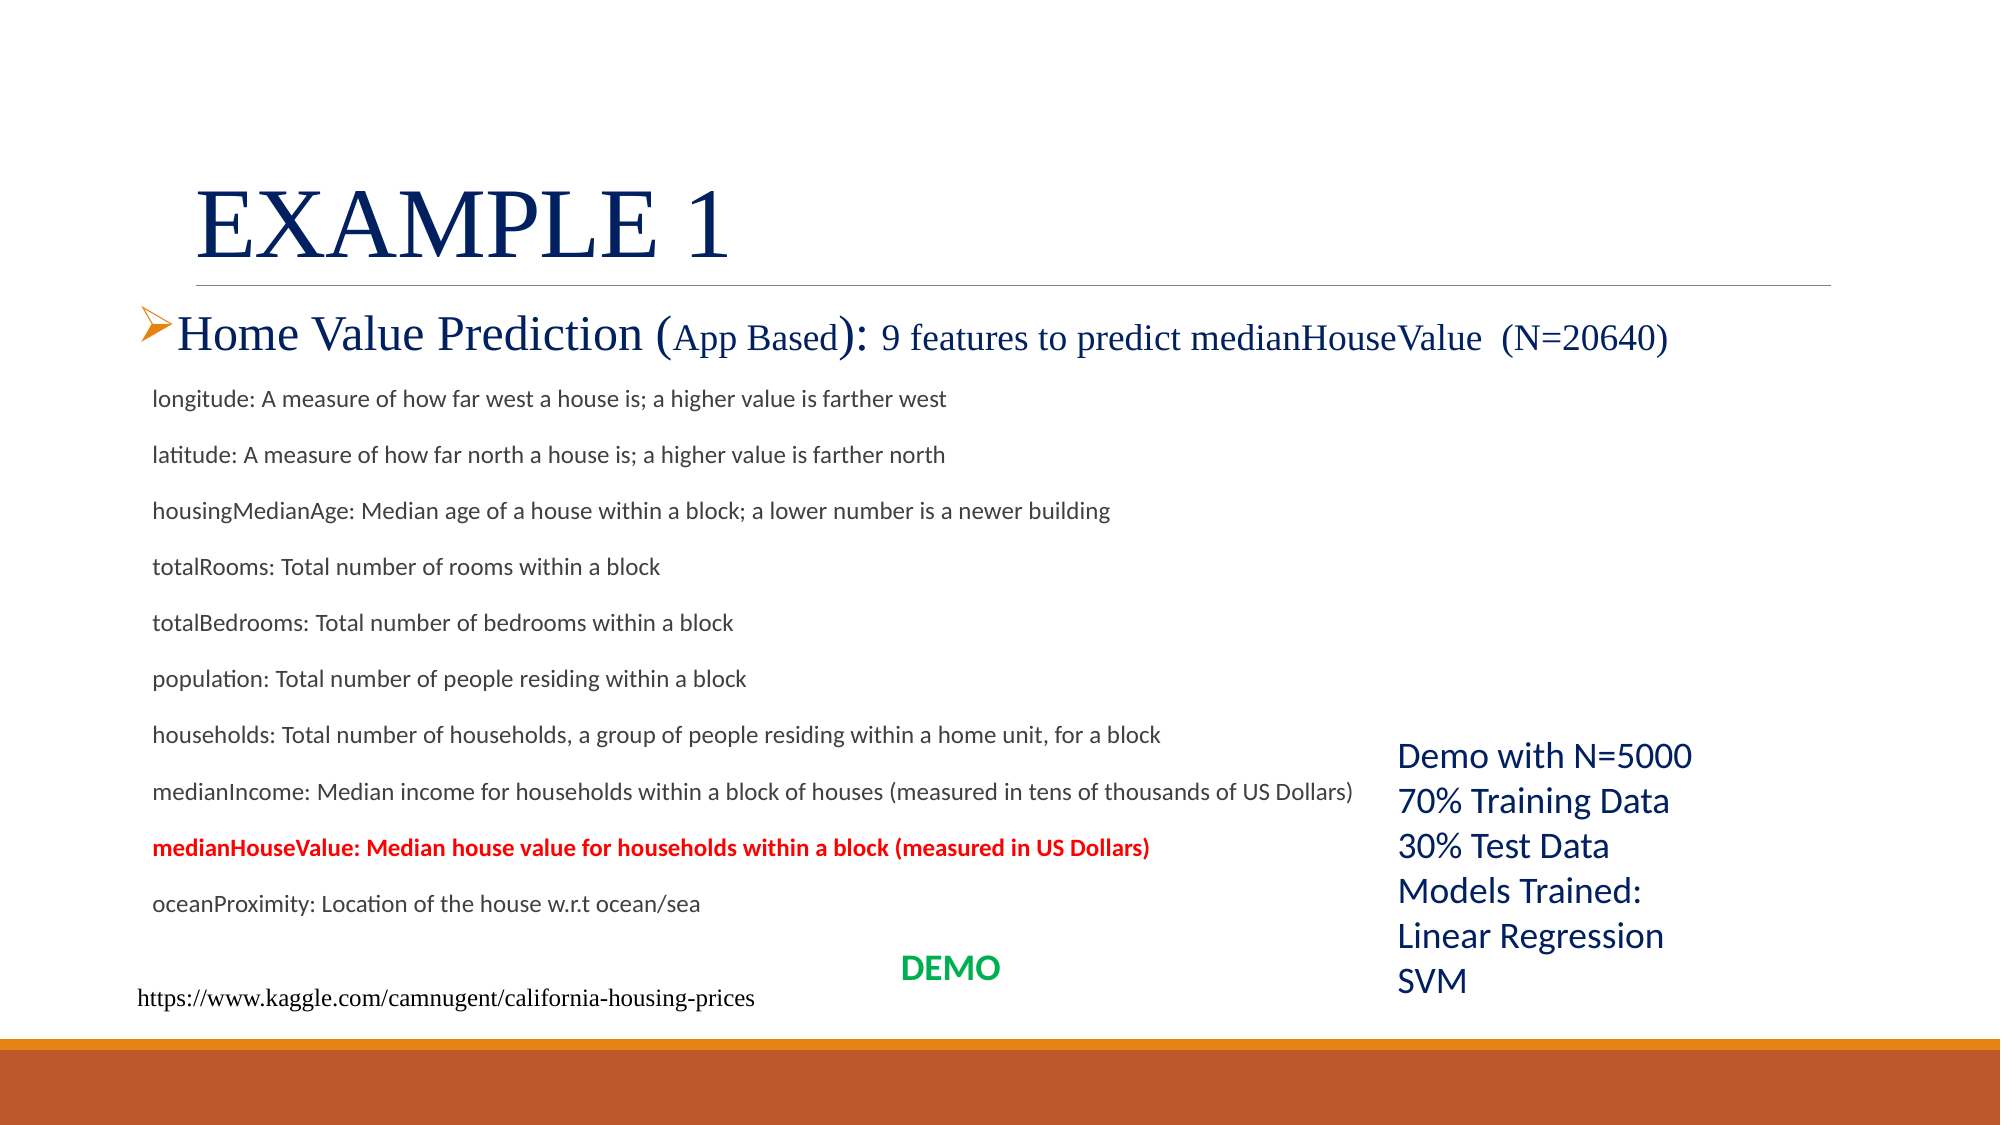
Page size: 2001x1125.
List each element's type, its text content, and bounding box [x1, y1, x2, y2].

text_box DEMO [886, 935, 1142, 996]
list Home Value Prediction (App Based): 9 features to predict medianHouseValue (N=20640) longitude: A measure of how far west a house is; a higher value is farther west latitude: A measure of how far north a house is; a higher value is farther north housingMedianAge: Median age of a house within a block; a lower number is a newer building totalRooms: Total number of rooms within a block totalBedrooms: Total number of bedrooms within a block population: Total number of people residing within a block households: Total number of households, a group of people residing within a home unit, for a block medianIncome: Median income for households within a block of houses (measured in tens of thousands of US Dollars) medianHouseValue: Median house value for households within a block (measured in US Dollars) oceanProximity: Location of the house w.r.t ocean/sea https://www.kaggle.com/camnugent/california-housing-prices [137, 299, 1863, 1046]
text_box Demo with N=5000 70% Training Data 30% Test Data Models Trained: Linear Regression SVM [1382, 723, 1945, 1009]
title EXAMPLE 1 [180, 47, 1830, 285]
